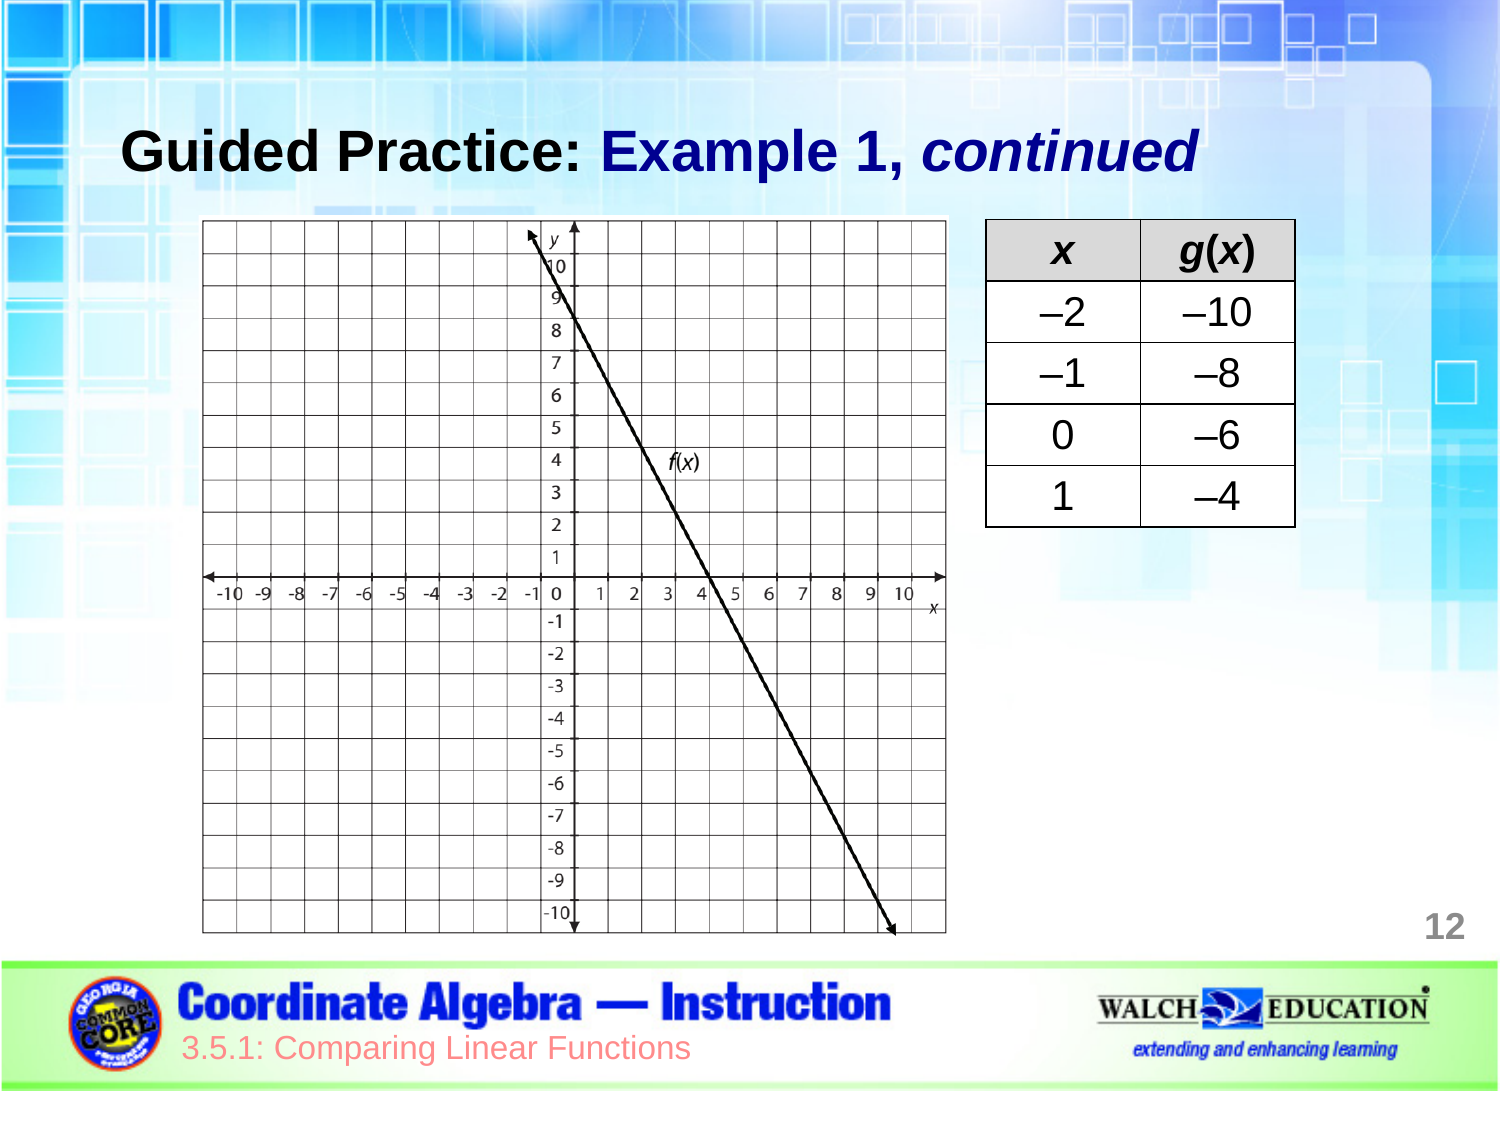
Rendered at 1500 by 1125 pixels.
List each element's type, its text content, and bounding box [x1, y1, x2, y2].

table_header g(x) [1141, 220, 1294, 280]
subtitle Guided Practice: Example 1, continued [105, 105, 1385, 925]
table_cell –10 [1141, 282, 1294, 342]
table_cell 0 [987, 405, 1140, 465]
table_cell –6 [1141, 405, 1294, 465]
picture [1, 0, 1500, 1091]
table_cell –2 [987, 282, 1140, 342]
table_cell –4 [1141, 466, 1294, 526]
table_header x [987, 220, 1140, 280]
table_cell –8 [1141, 343, 1294, 403]
footer 3.5.1: Comparing Linear Functions [166, 1024, 1080, 1069]
table_cell –1 [987, 343, 1140, 403]
table_cell 1 [987, 466, 1140, 526]
slide_number 12 [1361, 901, 1481, 949]
